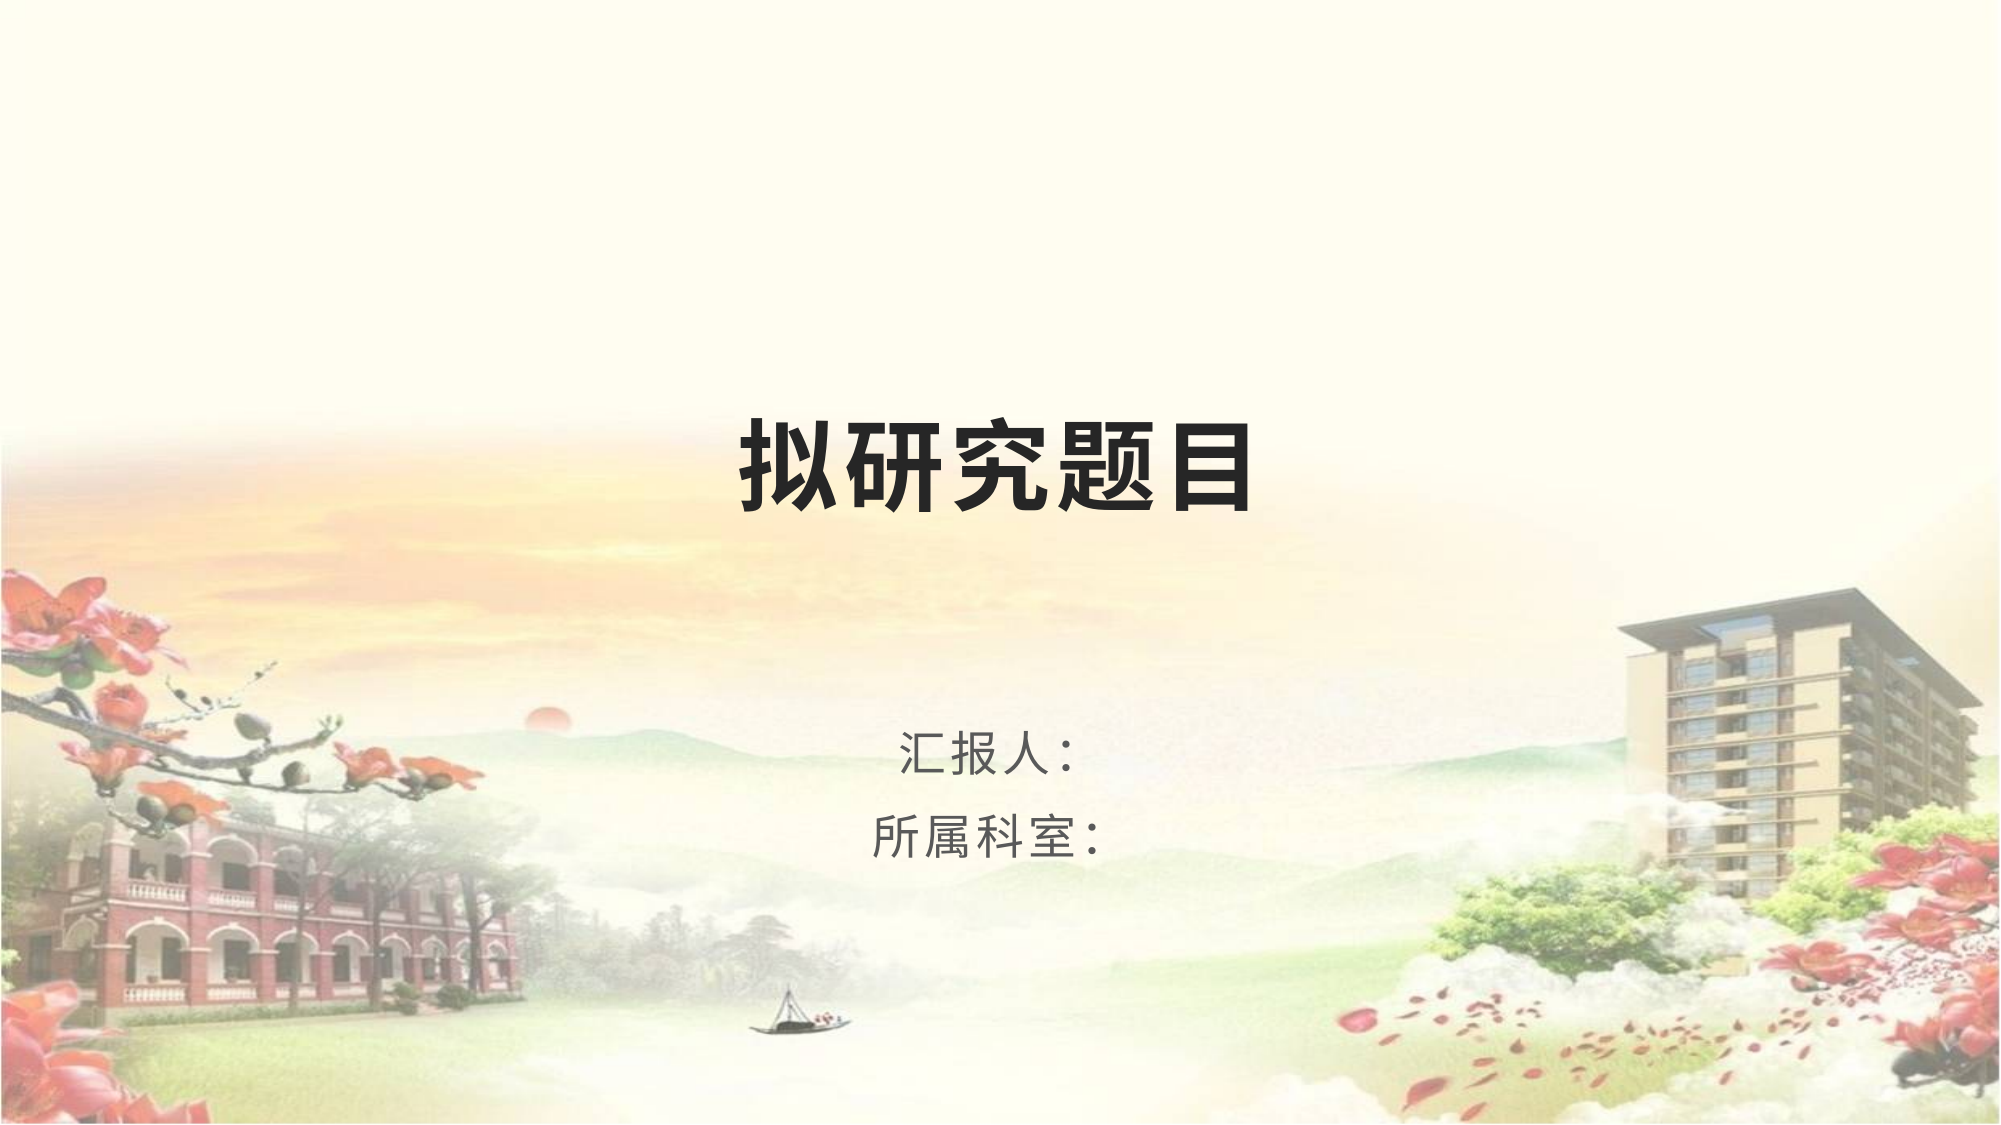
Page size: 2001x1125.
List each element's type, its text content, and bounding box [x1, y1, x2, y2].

title 拟研究题目 [196, 110, 1805, 532]
picture [0, 0, 2001, 1125]
subtitle 汇报人： 所属科室： [196, 632, 1805, 874]
